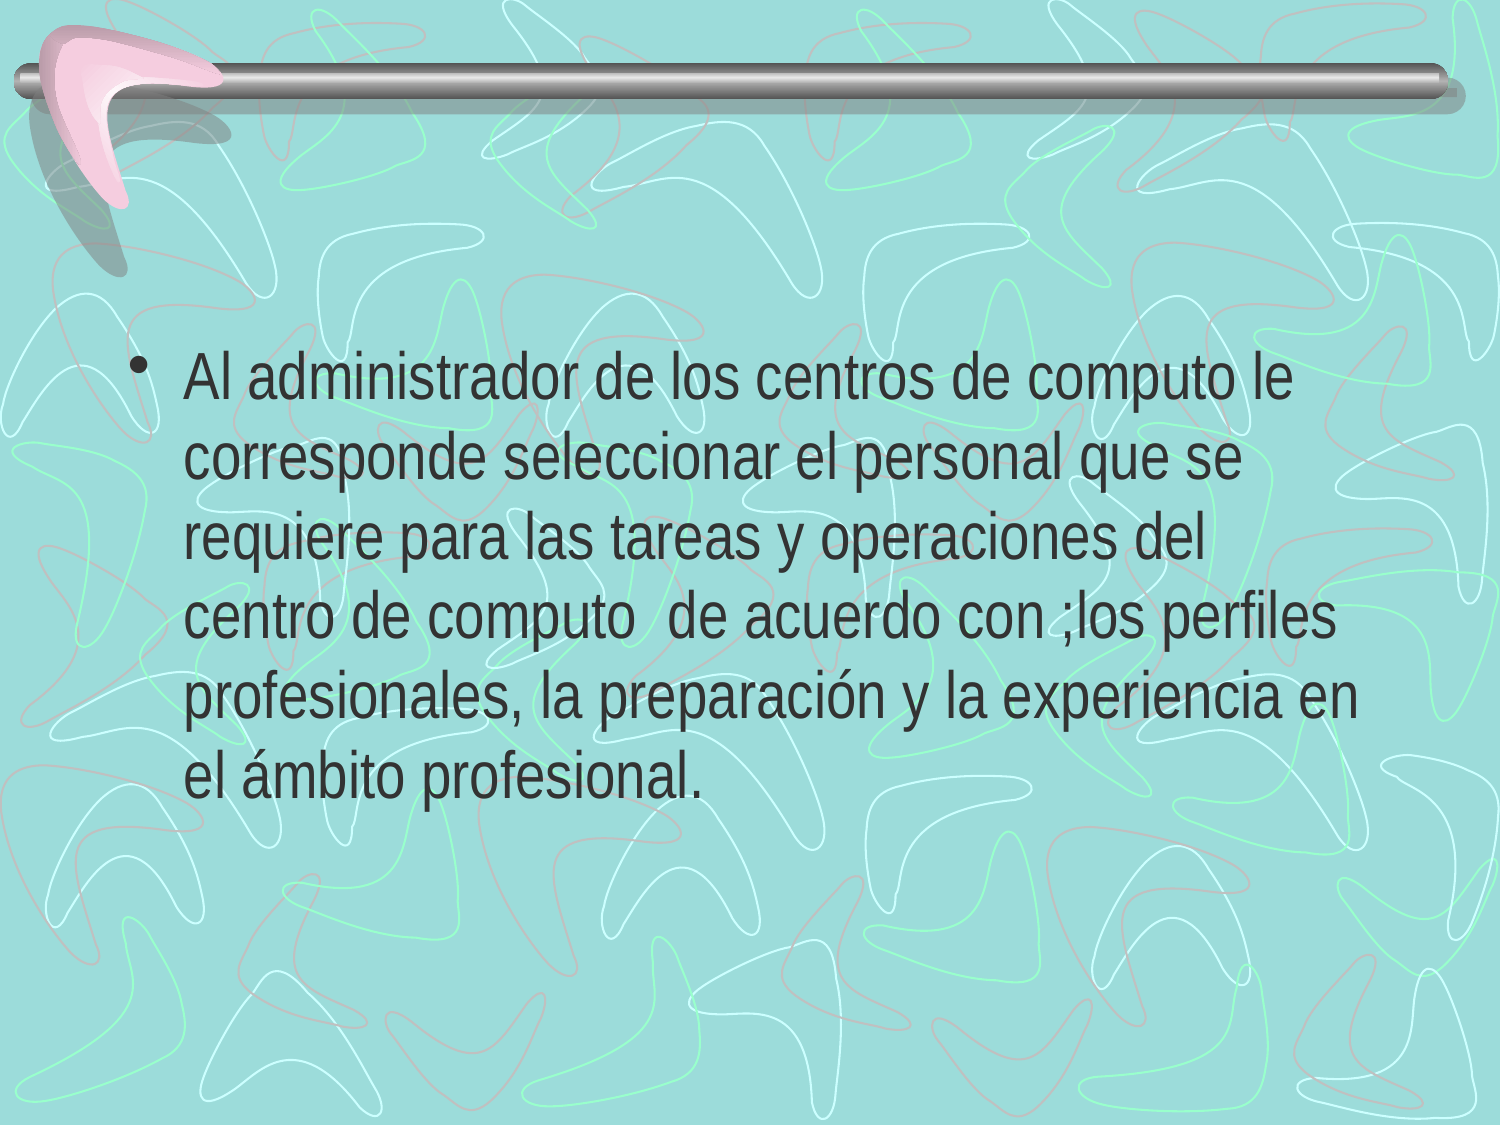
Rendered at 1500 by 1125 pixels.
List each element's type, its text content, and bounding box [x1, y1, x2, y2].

list Al administrador de los centros de computo le corresponde seleccionar el personal que se requiere para las tareas y operaciones del centro de computo de acuerdo con ;los perfiles profesionales, la preparación y la experiencia en el ámbito profesional. [112, 324, 1388, 1000]
